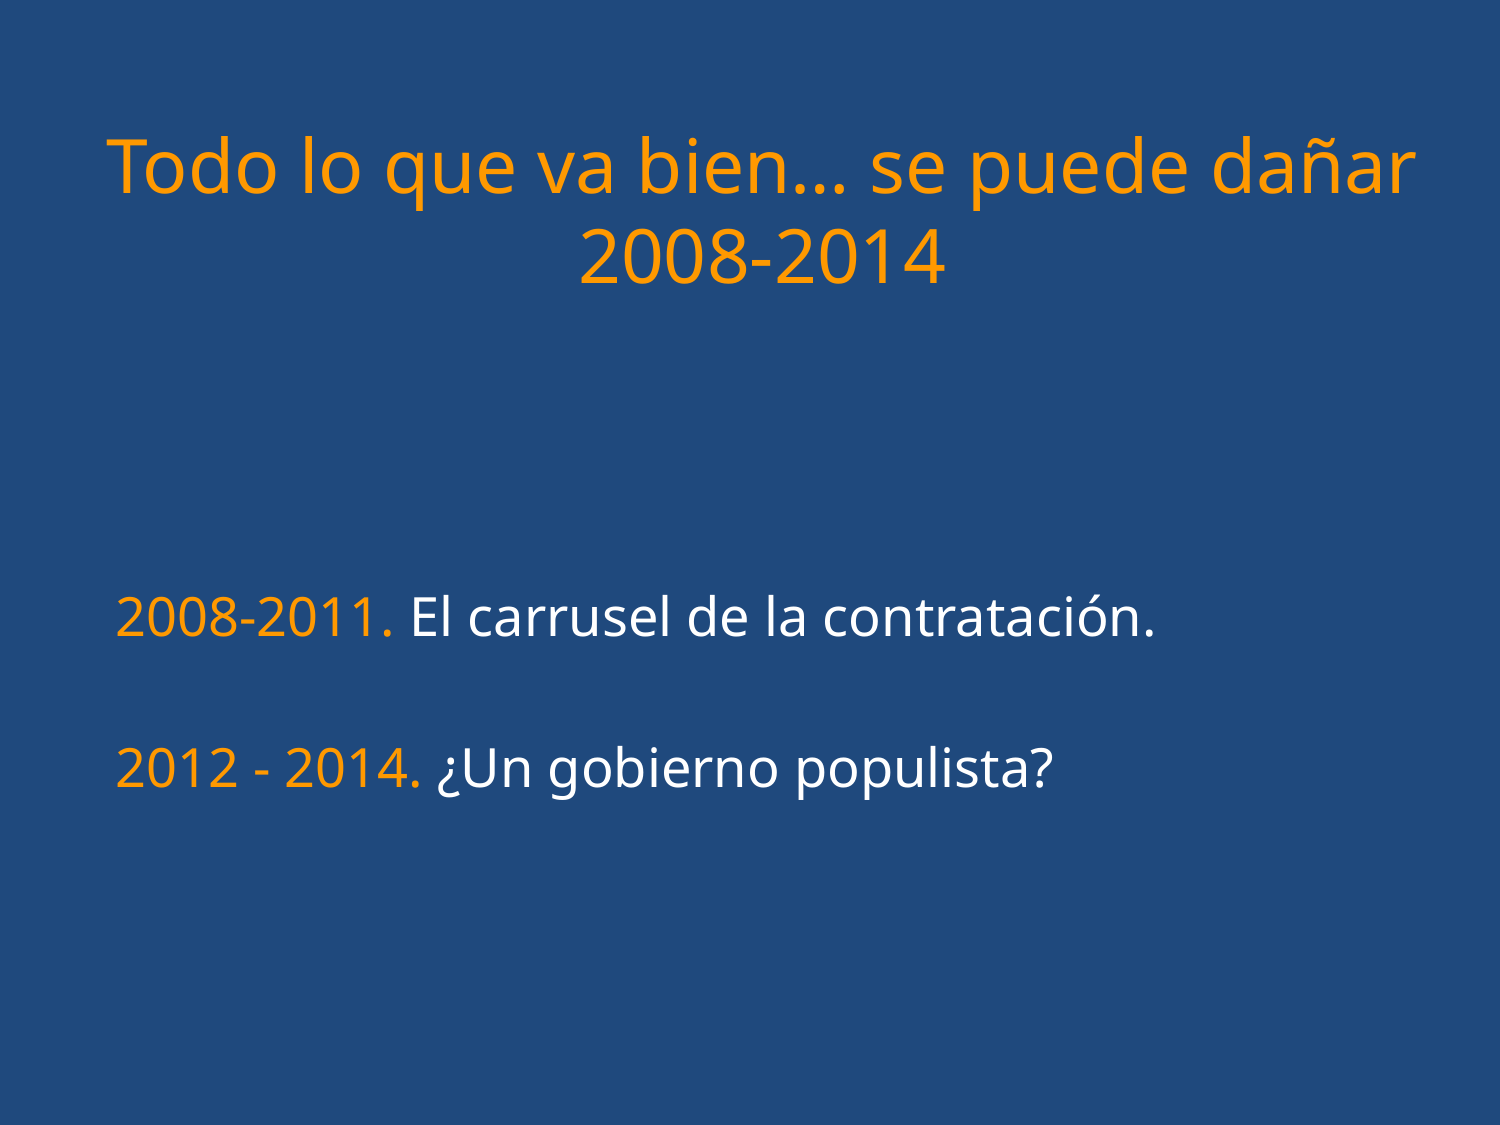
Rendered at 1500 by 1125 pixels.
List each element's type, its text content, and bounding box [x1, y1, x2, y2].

title Todo lo que va bien… se puede dañar 2008-2014 [88, 66, 1437, 350]
subtitle 2008-2011. El carrusel de la contratación. 2012 - 2014. ¿Un gobierno populista? [100, 574, 1412, 929]
